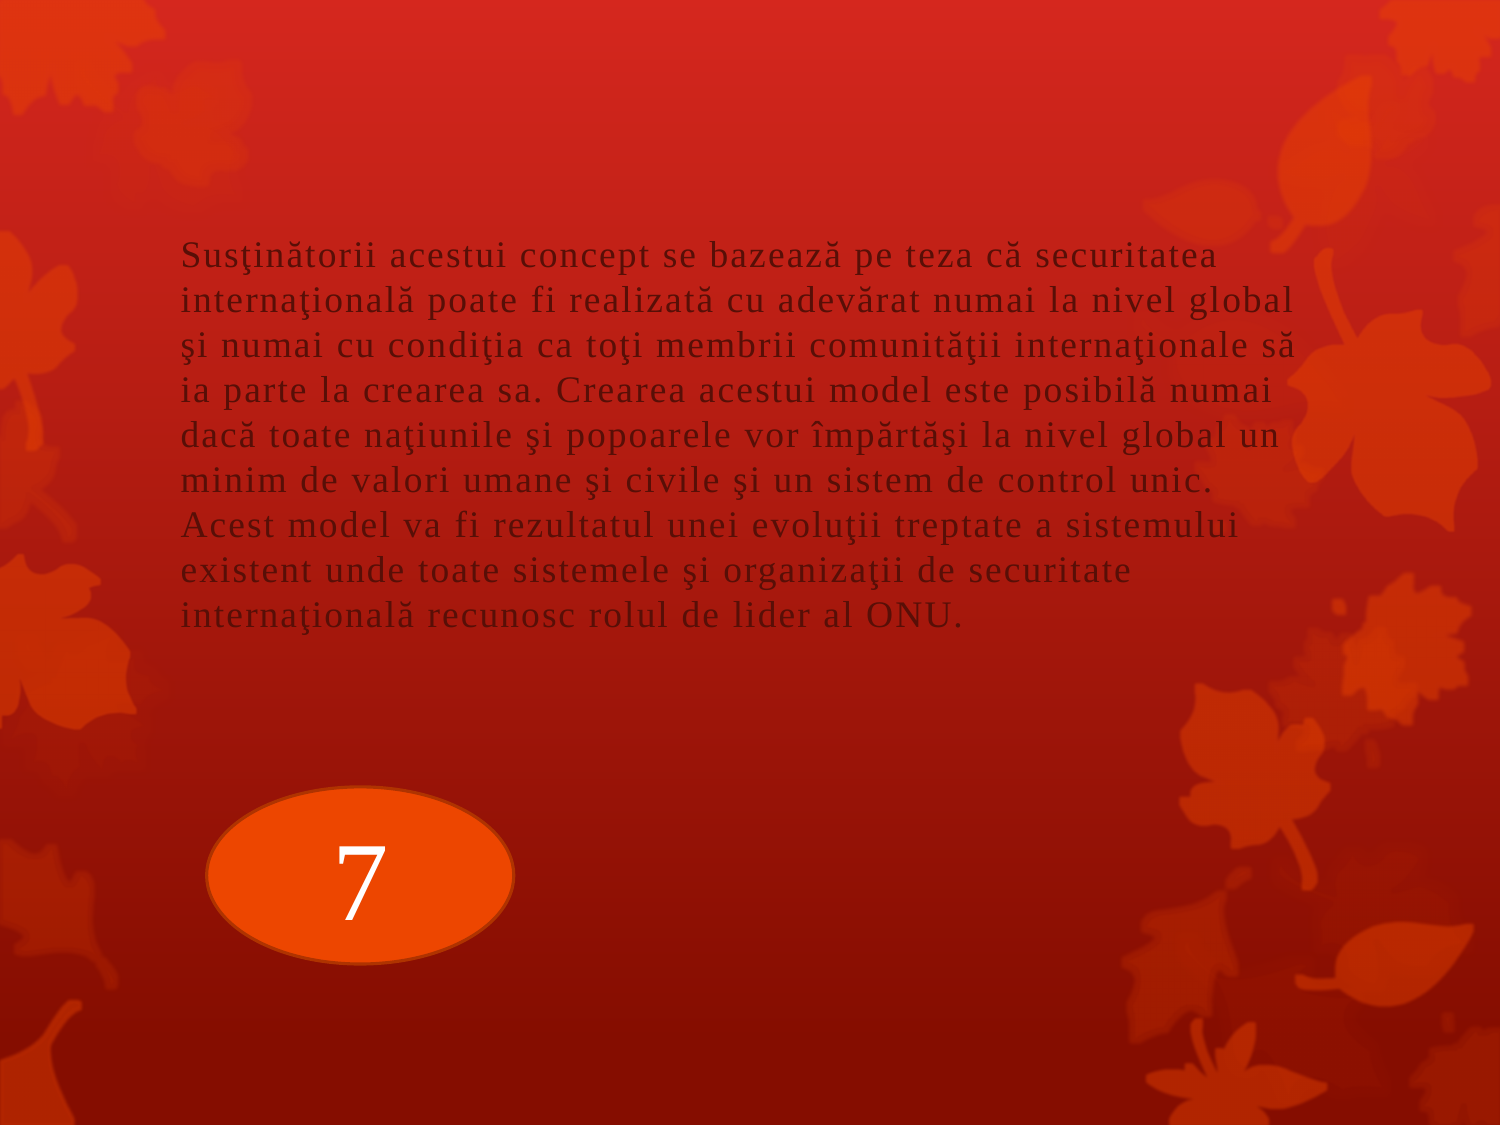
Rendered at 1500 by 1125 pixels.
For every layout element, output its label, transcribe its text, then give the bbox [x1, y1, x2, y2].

text_box 7 [205, 785, 516, 966]
title Susţinătorii acestui concept se bazează pe teza că securitatea internaţională poate fi realizată cu adevărat numai la nivel global şi numai cu condiţia ca toţi membrii comunităţii internaţionale să ia parte la crearea sa. Crearea acestui model este posibilă numai dacă toate naţiunile şi popoarele vor împărtăşi la nivel global un minim de valori umane şi civile şi un sistem de control unic. Acest model va fi rezultatul unei evoluţii treptate a sistemului existent unde toate sistemele şi organizaţii de securitate internaţională recunosc rolul de lider al ONU. [165, 110, 1335, 799]
